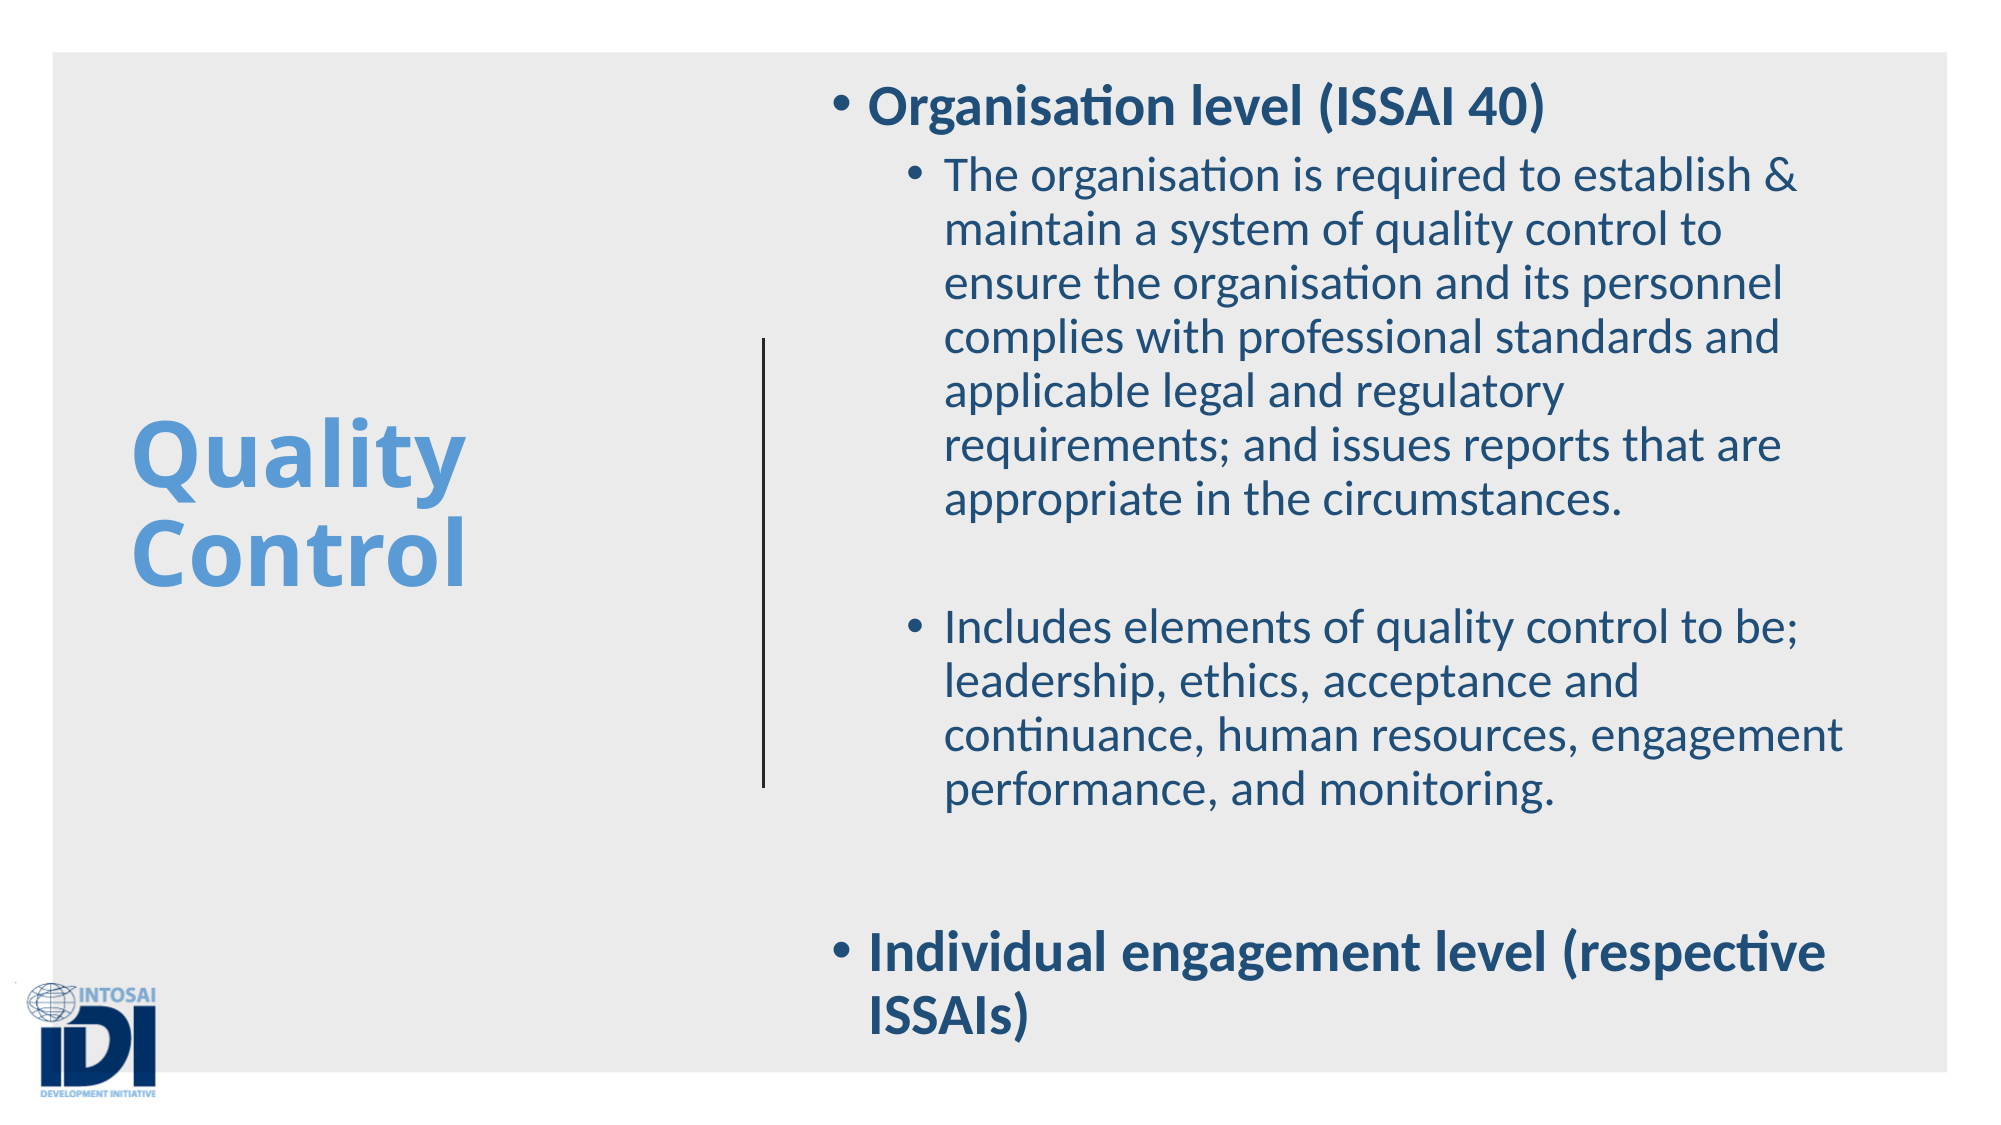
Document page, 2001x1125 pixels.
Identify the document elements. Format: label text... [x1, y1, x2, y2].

list Organisation level (ISSAI 40) The organisation is required to establish & maintain a system of quality control to ensure the organisation and its personnel complies with professional standards and applicable legal and regulatory requirements; and issues reports that are appropriate in the circumstances. Includes elements of quality control to be; leadership, ethics, acceptance and continuance, human resources, engagement performance, and monitoring. Individual engagement level (respective ISSAIs) [816, 73, 1863, 1049]
picture [15, 982, 185, 1103]
text_box [52, 51, 1948, 1073]
title Quality Control [114, 158, 711, 967]
